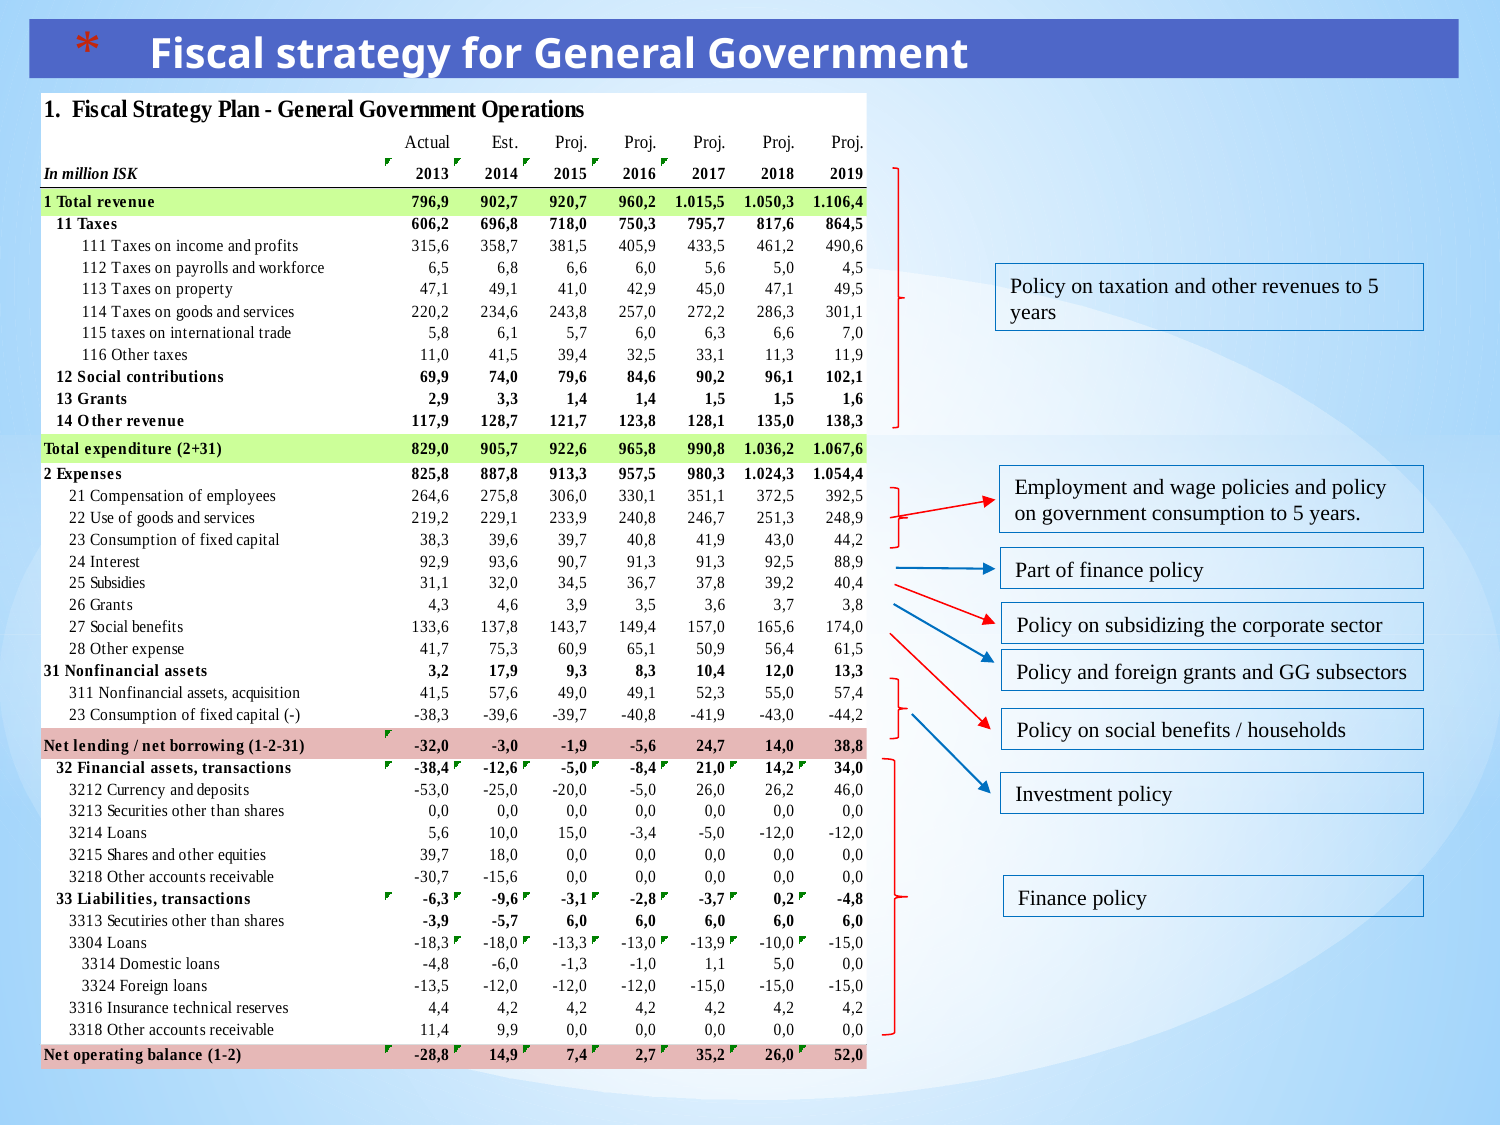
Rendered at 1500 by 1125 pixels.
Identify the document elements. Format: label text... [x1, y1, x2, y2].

text_box Policy on taxation and other revenues to 5 years [995, 263, 1424, 331]
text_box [907, 499, 996, 518]
text_box [889, 517, 902, 549]
text_box Policy and foreign grants and GG subsectors [1001, 649, 1424, 691]
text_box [889, 633, 991, 730]
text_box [894, 584, 996, 604]
text_box Finance policy [1003, 875, 1424, 917]
text_box [881, 757, 909, 1036]
text_box Employment and wage policies and policy on government consumption to 5 years. [999, 465, 1424, 533]
text_box Policy on social benefits / households [1001, 708, 1424, 750]
title Fiscal strategy for General Government [29, 19, 1459, 79]
text_box [892, 167, 906, 429]
text_box Policy on subsidizing the corporate sector [1001, 602, 1424, 644]
picture [39, 92, 869, 1071]
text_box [911, 713, 991, 794]
text_box Investment policy [1000, 772, 1424, 814]
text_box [893, 603, 995, 635]
text_box Part of finance policy [1000, 547, 1424, 589]
text_box [889, 486, 900, 516]
